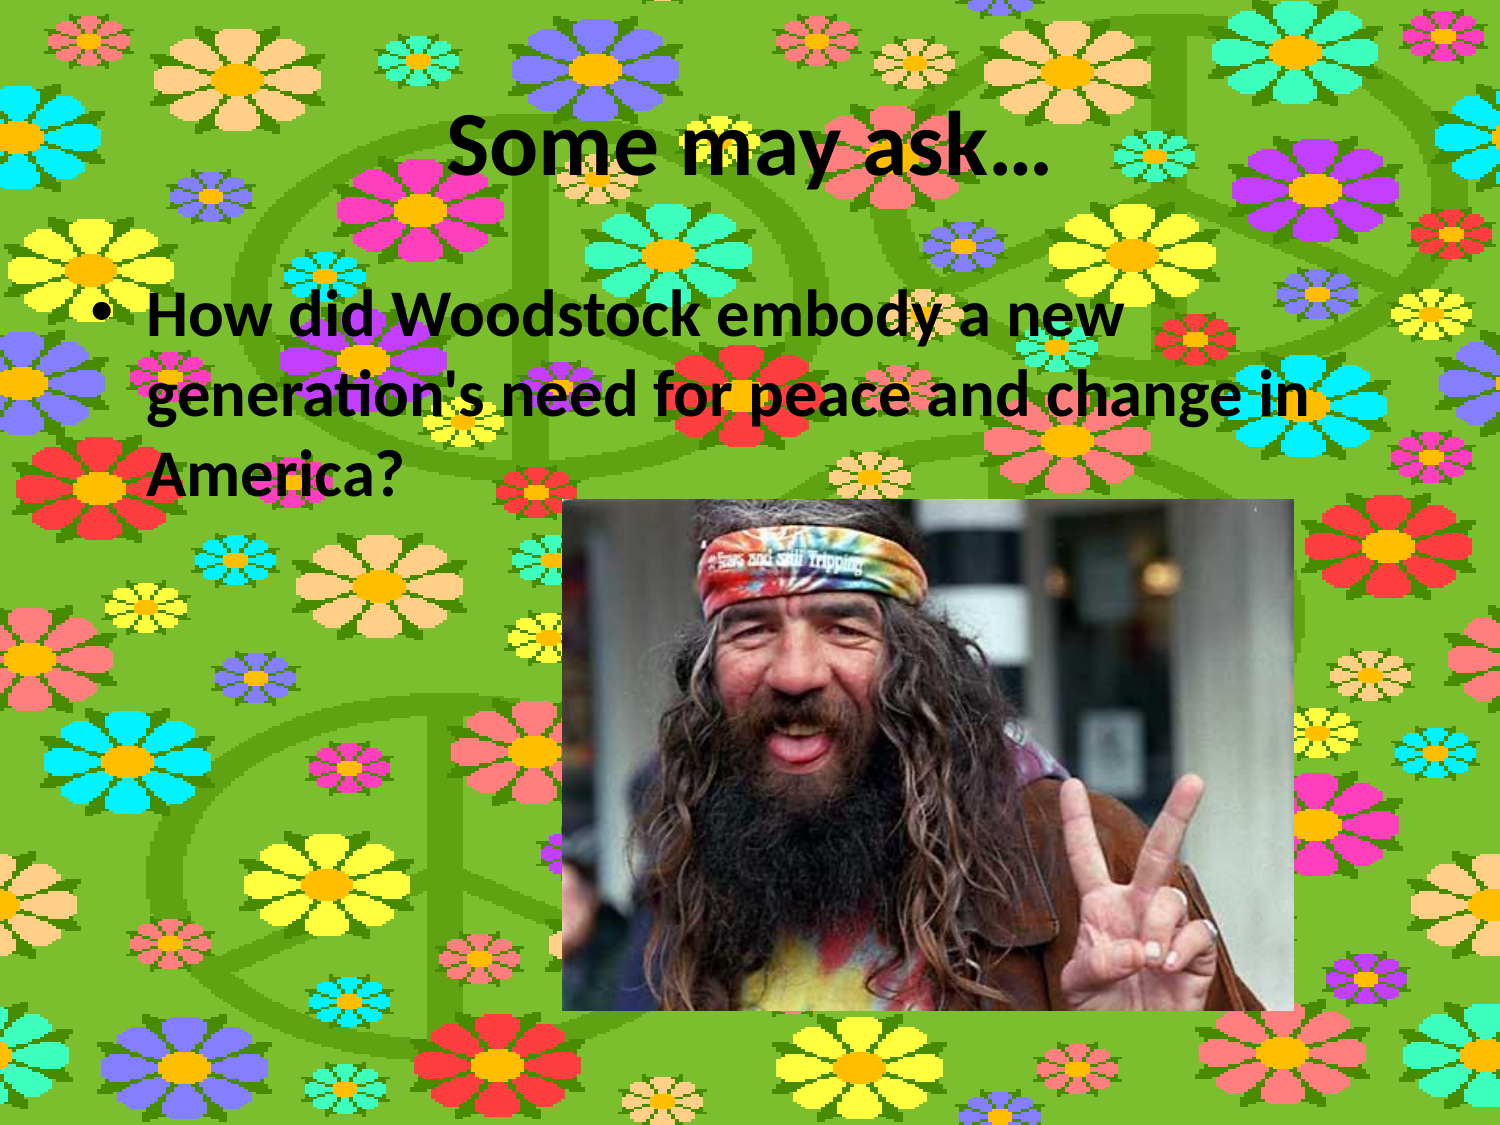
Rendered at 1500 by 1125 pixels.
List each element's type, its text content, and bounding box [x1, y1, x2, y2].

list How did Woodstock embody a new generation's need for peace and change in America? [75, 262, 1425, 1005]
picture [0, 0, 1500, 1125]
title Some may ask… [75, 45, 1425, 233]
